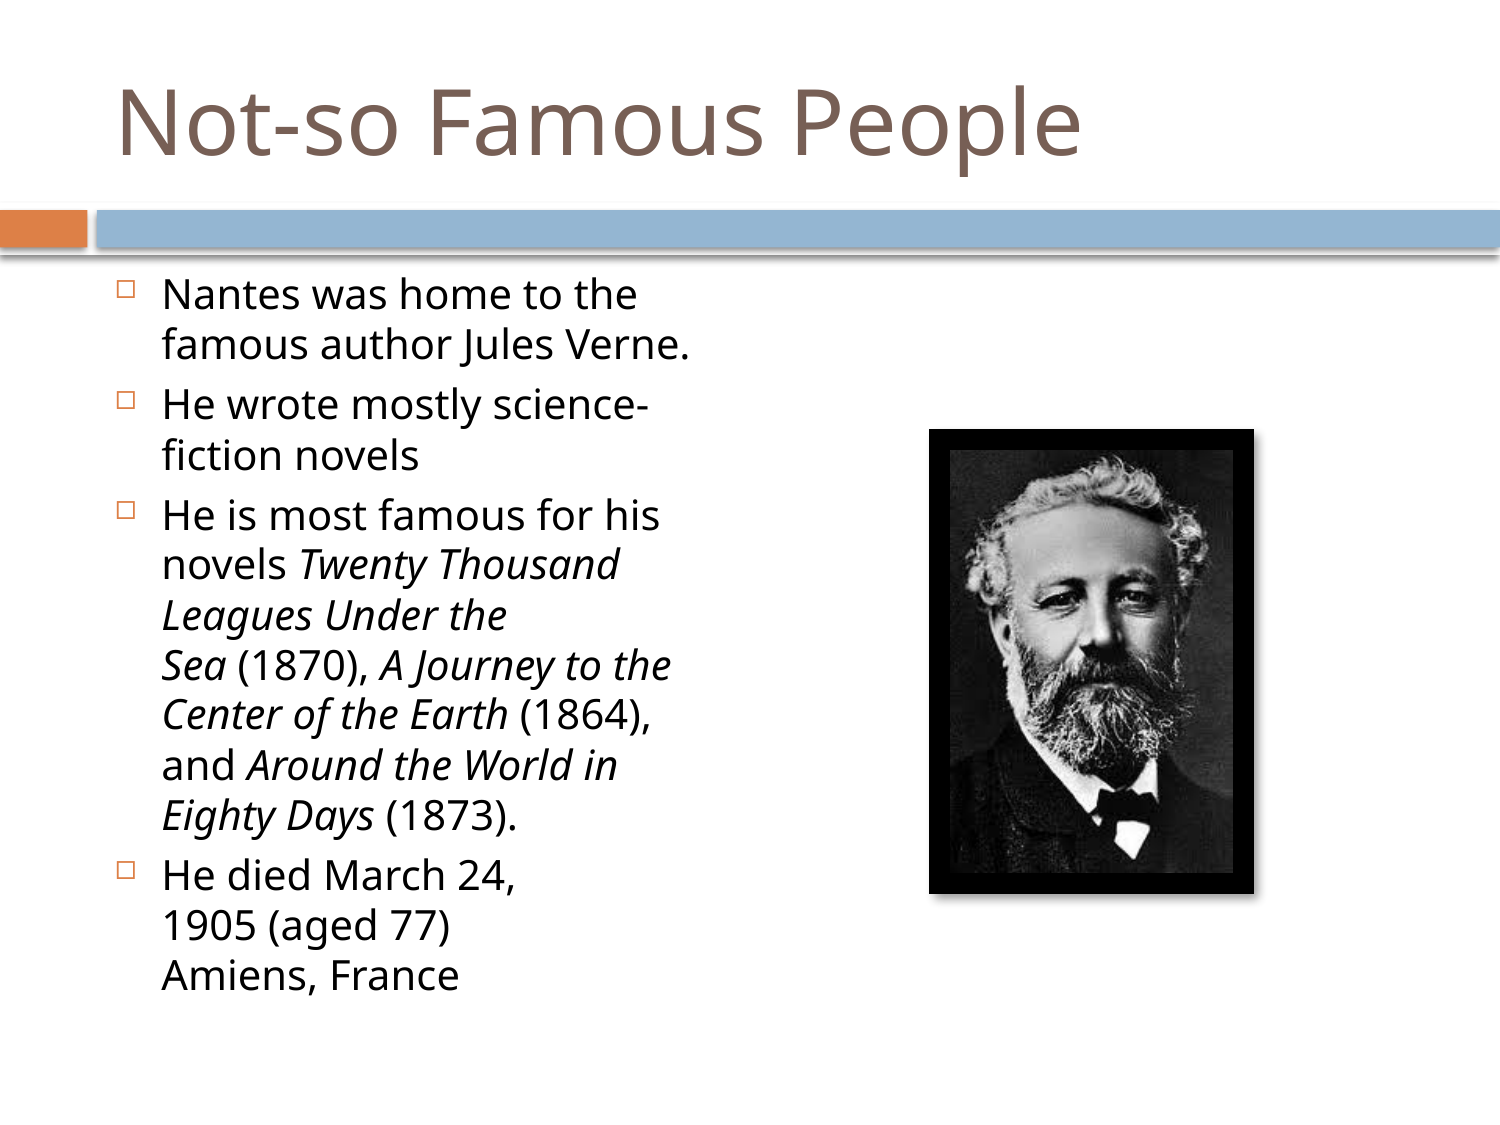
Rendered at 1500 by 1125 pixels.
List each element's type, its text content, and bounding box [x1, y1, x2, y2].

title Not-so Famous People [99, 37, 1438, 200]
list Nantes was home to the famous author Jules Verne. He wrote mostly science-fiction novels He is most famous for his novels Twenty Thousand Leagues Under the Sea (1870), A Journey to the Center of the Earth (1864), and Around the World in Eighty Days (1873). He died March 24, 1905 (aged 77) Amiens, France [99, 260, 738, 1011]
picture [949, 449, 1234, 874]
